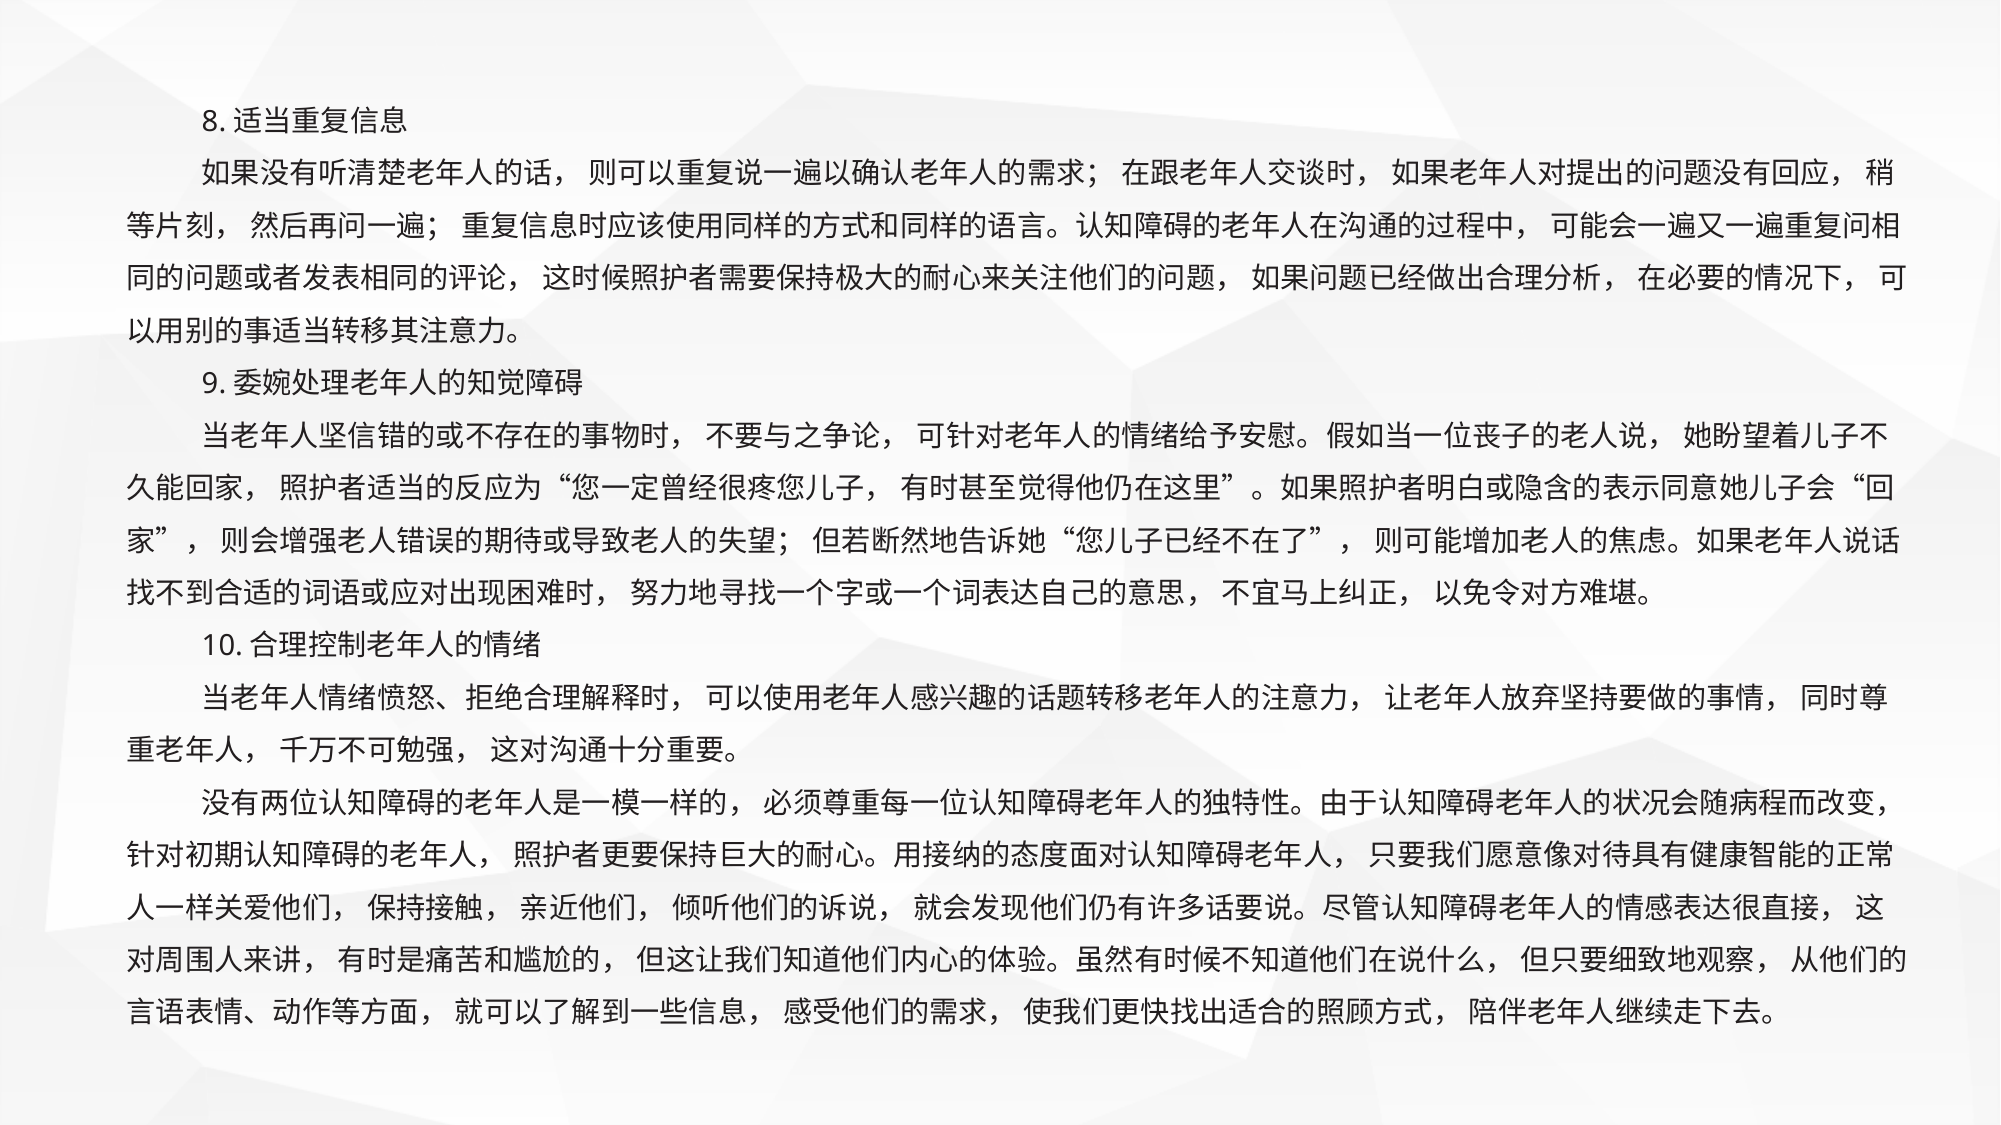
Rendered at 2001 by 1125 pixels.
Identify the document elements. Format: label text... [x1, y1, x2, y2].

picture [0, 0, 2000, 1125]
text_box 8.适当重复信息 如果没有听清楚老年人的话， 则可以重复说一遍以确认老年人的需求； 在跟老年人交谈时， 如果老年人对提出的问题没有回应， 稍等片刻， 然后再问一遍； 重复信息时应该使用同样的方式和同样的语言。认知障碍的老年人在沟通的过程中， 可能会一遍又一遍重复问相同的问题或者发表相同的评论， 这时候照护者需要保持极大的耐心来关注他们的问题， 如果问题已经做出合理分析， 在必要的情况下， 可以用别的事适当转移其注意力。 9.委婉处理老年人的知觉障碍 当老年人坚信错的或不存在的事物时， 不要与之争论， 可针对老年人的情绪给予安慰。假如当一位丧子的老人说， 她盼望着儿子不久能回家， 照护者适当的反应为“您一定曾经很疼您儿子， 有时甚至觉得他仍在这里”。如果照护者明白或隐含的表示同意她儿子会“回家”， 则会增强老人错误的期待或导致老人的失望； 但若断然地告诉她“您儿子已经不在了”， 则可能增加老人的焦虑。如果老年人说话找不到合适的词语或应对出现困难时， 努力地寻找一个字或一个词表达自己的意思， 不宜马上纠正， 以免令对方难堪。 10.合理控制老年人的情绪 当老年人情绪愤怒、拒绝合理解释时， 可以使用老年人感兴趣的话题转移老年人的注意力， 让老年人放弃坚持要做的事情， 同时尊重老年人， 千万不可勉强， 这对沟通十分重要。 没有两位认知障碍的老年人是一模一样的， 必须尊重每一位认知障碍老年人的独特性。由于认知障碍老年人的状况会随病程而改变， 针对初期认知障碍的老年人， 照护者更要保持巨大的耐心。用接纳的态度面对认知障碍老年人， 只要我们愿意像对待具有健康智能的正常人一样关爱他们， 保持接触， 亲近他们， 倾听他们的诉说， 就会发现他们仍有许多话要说。尽管认知障碍老年人的情感表达很直接， 这对周围人来讲， 有时是痛苦和尴尬的， 但这让我们知道他们内心的体验。虽然有时候不知道他们在说什么， 但只要细致地观察， 从他们的言语表情、动作等方面， 就可以了解到一些信息， 感受他们的需求， 使我们更快找出适合的照顾方式， 陪伴老年人继续走下去。 [111, 77, 1926, 1037]
